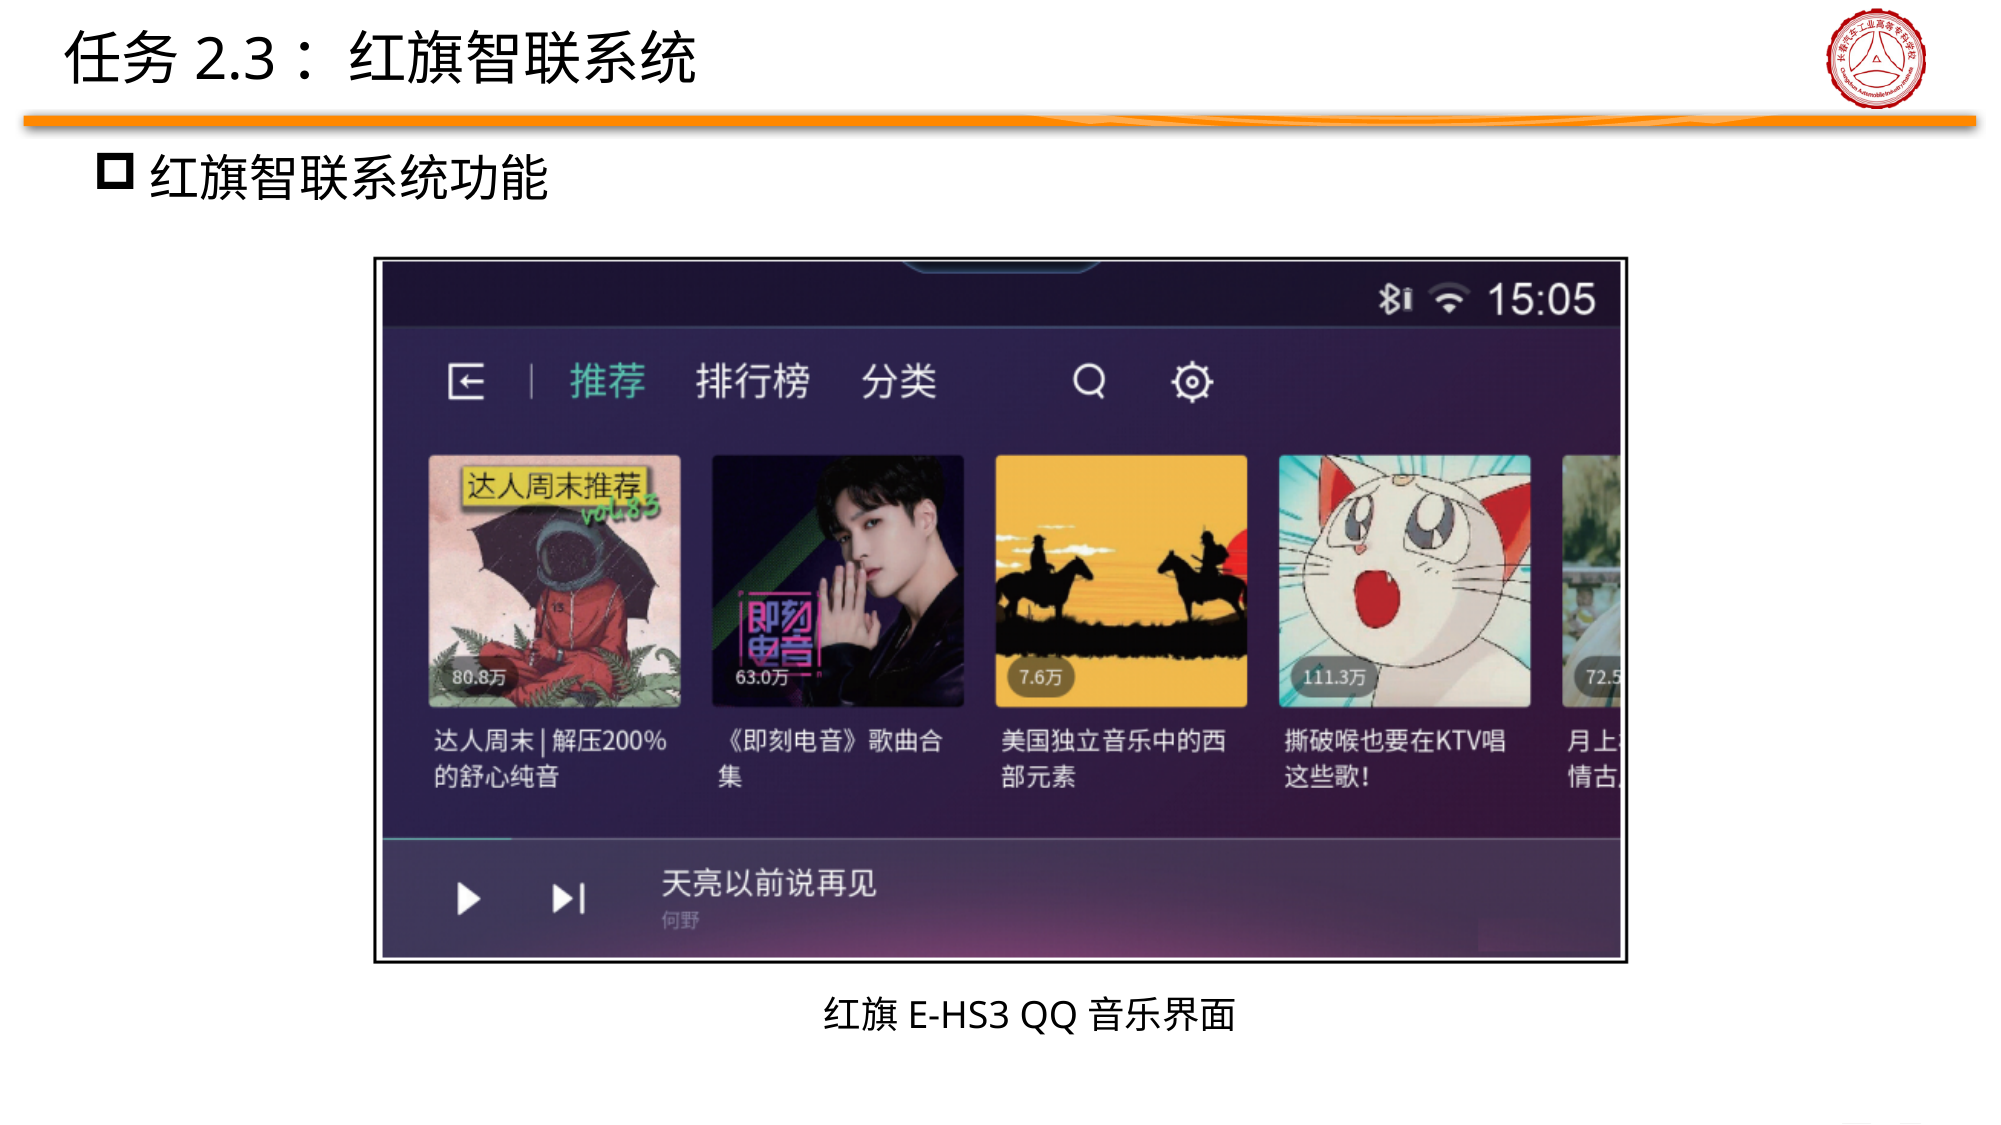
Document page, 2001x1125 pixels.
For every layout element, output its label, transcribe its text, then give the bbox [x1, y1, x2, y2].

picture [366, 251, 1633, 967]
text_box 红旗智联系统功能 [78, 146, 1160, 271]
text_box 红旗E-HS3 QQ音乐界面 [582, 983, 1417, 1044]
title 任务2.3：红旗智联系统 [49, 21, 1557, 121]
picture [1826, 8, 1926, 109]
